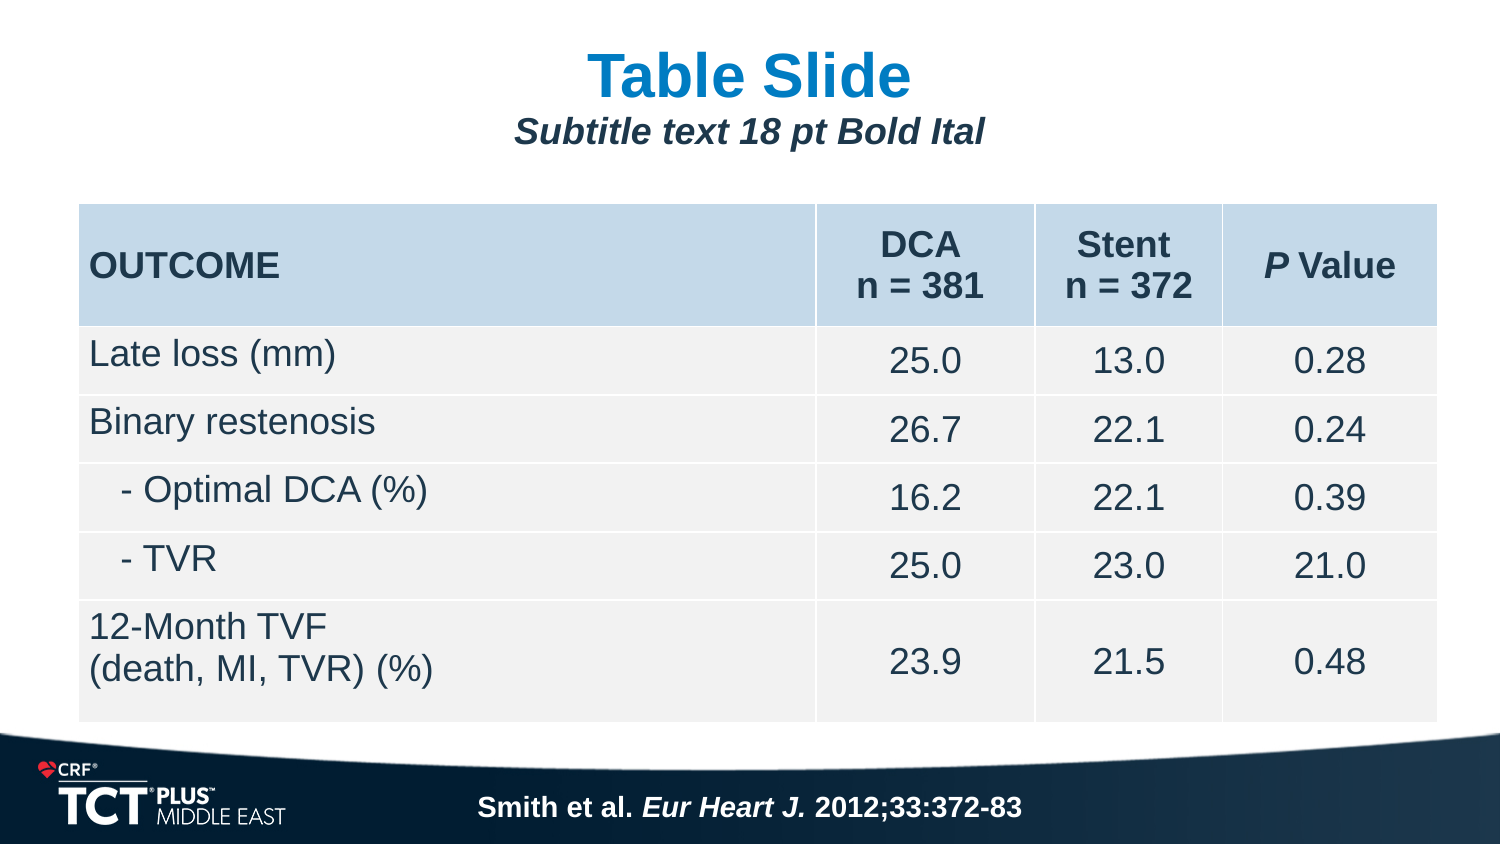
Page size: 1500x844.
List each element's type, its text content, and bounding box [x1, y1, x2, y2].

table_cell Binary restenosis [79, 396, 815, 462]
table_header Stent n = 372 [1036, 204, 1222, 326]
table_cell 21.0 [1223, 533, 1437, 599]
table_header DCA n = 381 [817, 204, 1034, 326]
picture [0, 0, 1500, 844]
table_cell 16.2 [817, 464, 1034, 531]
table_cell Late loss (mm) [79, 327, 815, 394]
title Table Slide [112, 27, 1388, 121]
table_cell 25.0 [817, 533, 1034, 599]
table_cell 23.9 [817, 601, 1034, 722]
table_cell - Optimal DCA (%) [79, 464, 815, 531]
table_cell 21.5 [1036, 601, 1222, 722]
table_cell 12-Month TVF (death, MI, TVR) (%) [79, 601, 815, 722]
table_header OUTCOME [79, 204, 815, 326]
table_cell 0.48 [1223, 601, 1437, 722]
table_cell 22.1 [1036, 464, 1222, 531]
table_cell 22.1 [1036, 396, 1222, 462]
table_cell 25.0 [817, 327, 1034, 394]
table_header P Value [1223, 204, 1437, 326]
table_cell 0.39 [1223, 464, 1437, 531]
table_cell 26.7 [817, 396, 1034, 462]
table_cell 0.24 [1223, 396, 1437, 462]
text_box Subtitle text 18 pt Bold Ital [187, 96, 1313, 168]
text_box Smith et al. Eur Heart J. 2012;33:372-83 [403, 781, 1097, 844]
table_cell 0.28 [1223, 327, 1437, 394]
table_cell 23.0 [1036, 533, 1222, 599]
table_cell - TVR [79, 533, 815, 599]
table_cell 13.0 [1036, 327, 1222, 394]
